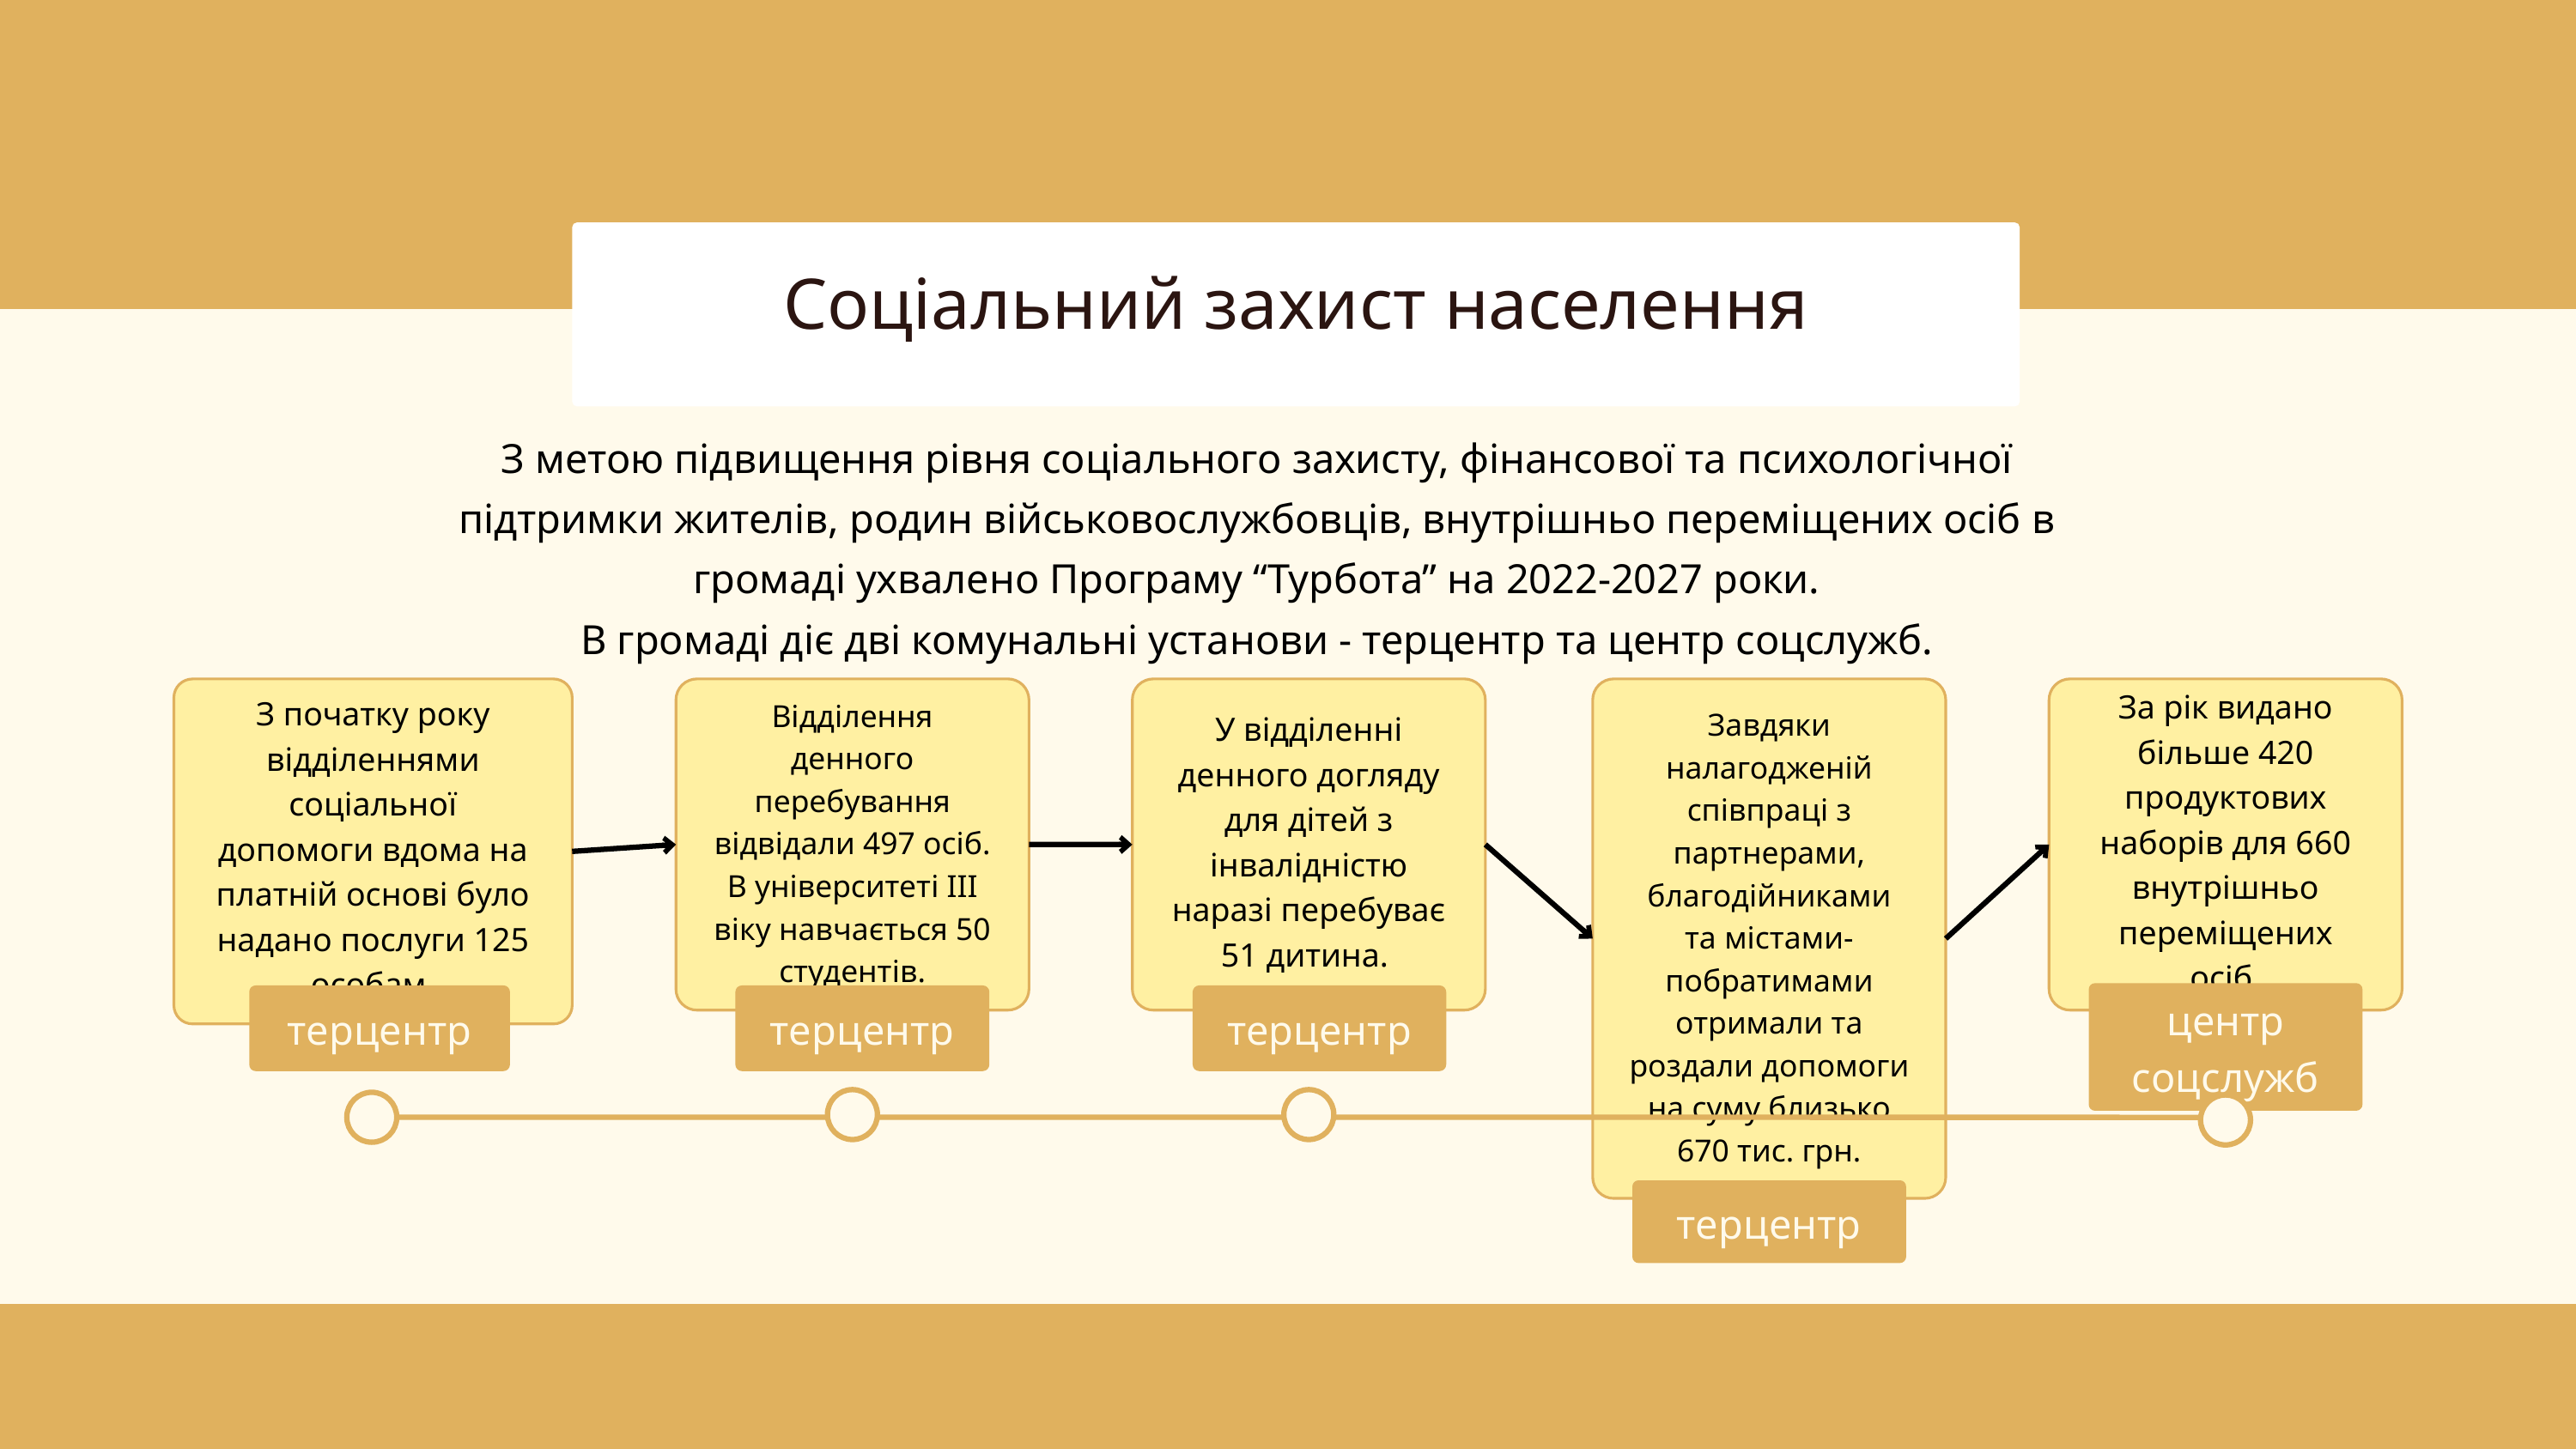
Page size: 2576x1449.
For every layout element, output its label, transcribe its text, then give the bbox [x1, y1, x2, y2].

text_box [735, 985, 990, 1071]
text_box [0, 1303, 2576, 1449]
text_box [2088, 983, 2363, 1112]
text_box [1631, 1179, 1907, 1264]
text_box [1592, 678, 1947, 1199]
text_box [1283, 1089, 1334, 1140]
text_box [1132, 678, 1486, 1010]
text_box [827, 1089, 878, 1140]
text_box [2200, 1094, 2251, 1146]
text_box З метою підвищення рівня соціального захисту, фінансової та психологічної підтримки жителів, родин військовослужбовців, внутрішньо переміщених осіб в громаді ухвалено Програму “Турбота” на 2022-2027 роки. В громаді діє дві комунальні установи - терцентр та центр соцслужб. [424, 421, 2089, 663]
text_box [675, 678, 1030, 1010]
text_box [2049, 678, 2403, 1010]
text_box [1192, 985, 1447, 1071]
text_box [249, 985, 511, 1071]
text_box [0, 0, 2576, 309]
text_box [346, 1092, 398, 1143]
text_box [173, 678, 573, 1025]
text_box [572, 221, 2020, 407]
